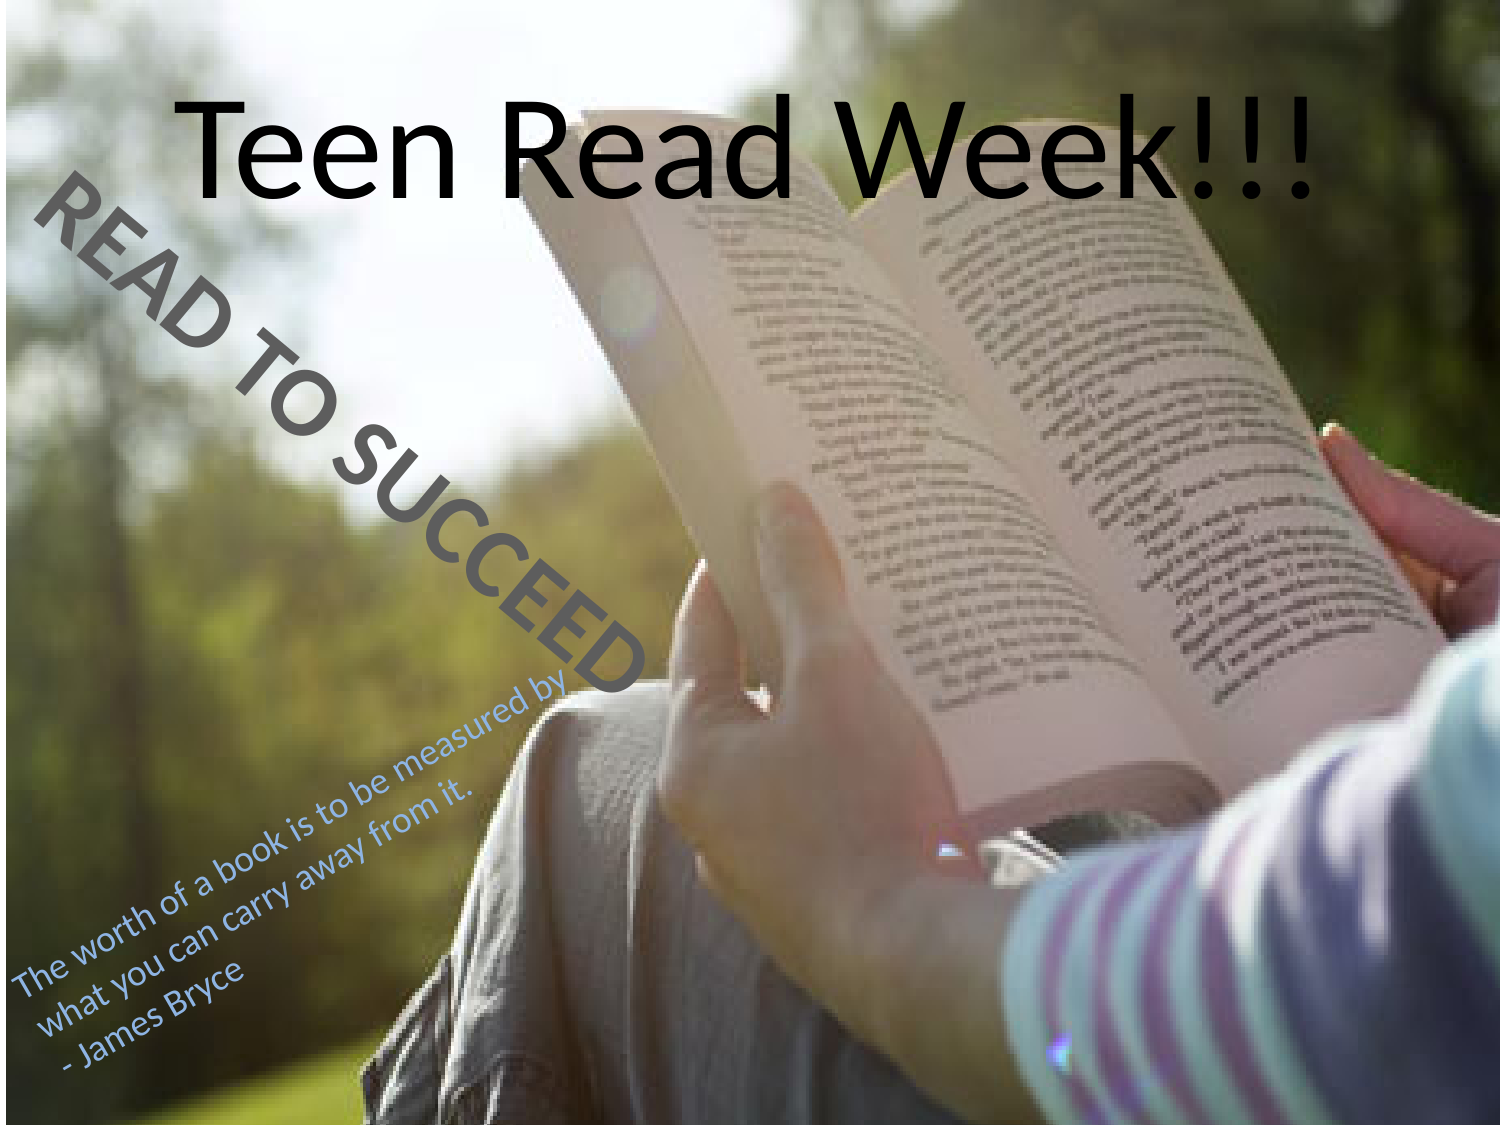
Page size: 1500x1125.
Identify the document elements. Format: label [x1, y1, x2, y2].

list [6, 0, 1500, 1125]
